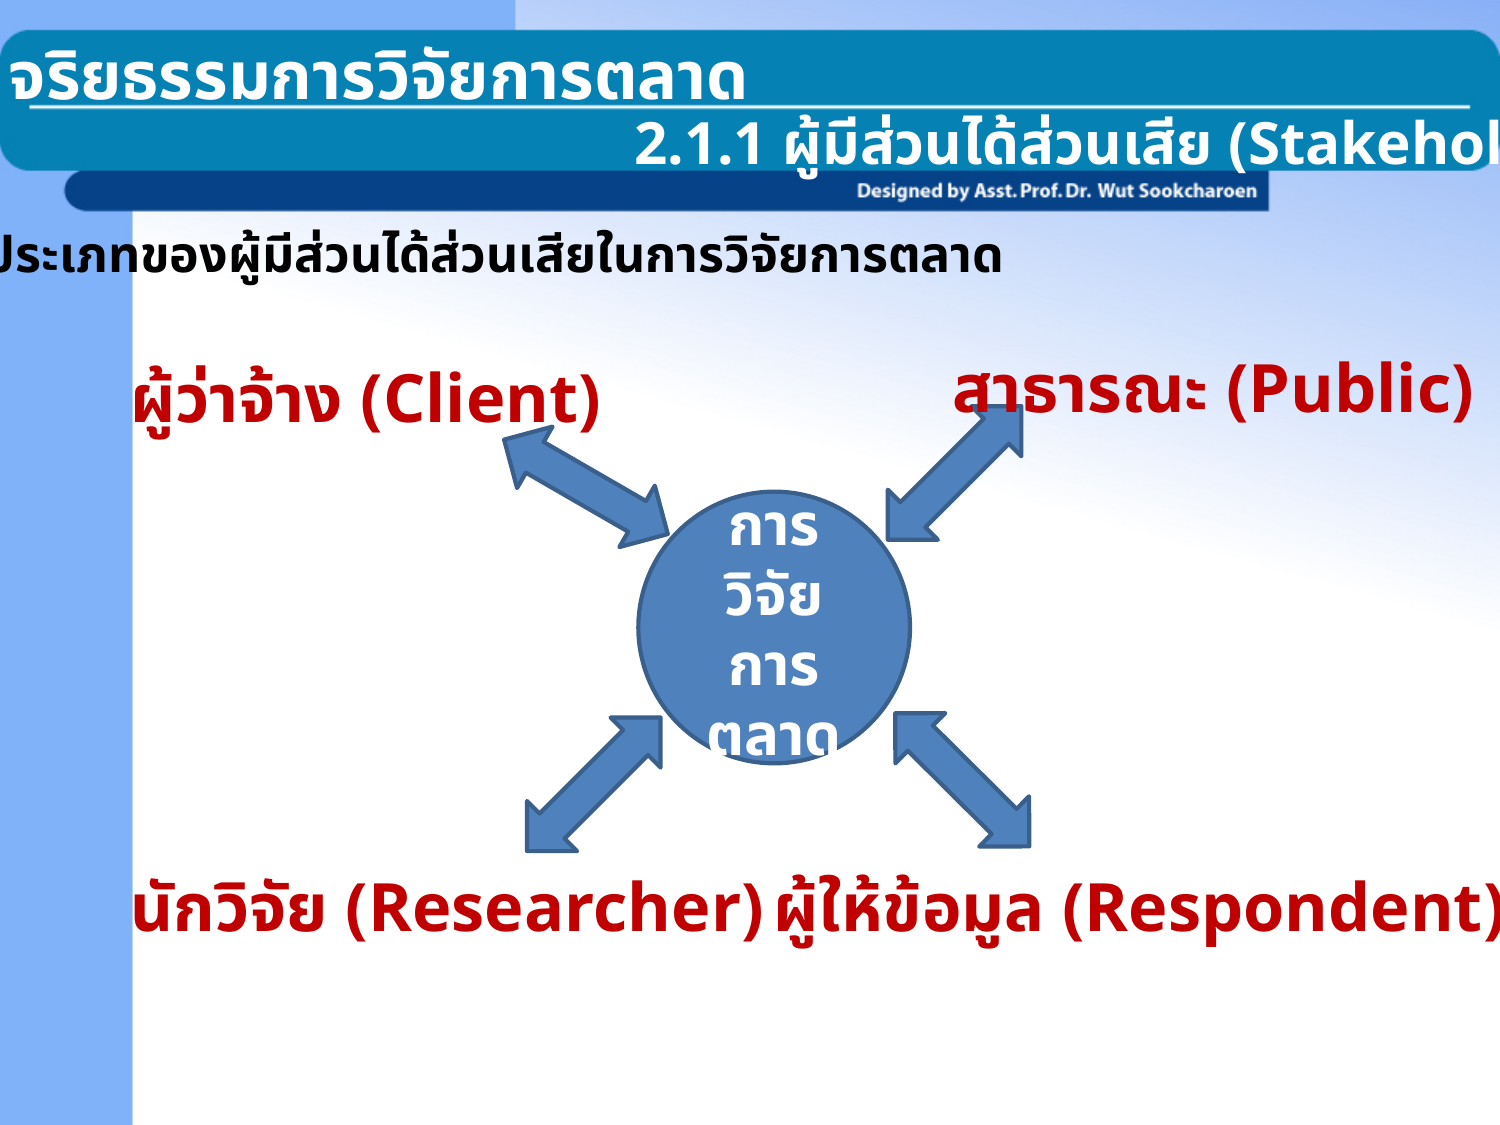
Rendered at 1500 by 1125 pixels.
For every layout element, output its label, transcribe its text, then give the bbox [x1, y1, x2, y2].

text_box 2.1.1 ผู้มีส่วนได้ส่วนเสีย (Stakeholders) [619, 98, 1500, 184]
text_box นักวิจัย (Researcher) [115, 857, 797, 953]
text_box [503, 444, 670, 550]
text_box สาธารณะ (Public) [937, 338, 1500, 433]
text_box การวิจัยการตลาด [636, 489, 913, 766]
picture [0, 0, 1500, 56]
text_box ประเภทของผู้มีส่วนได้ส่วนเสียในการวิจัยการตลาด [0, 215, 1020, 290]
text_box ผู้ว่าจ้าง (Client) [115, 348, 634, 444]
text_box [885, 433, 1024, 542]
text_box ผู้ให้ข้อมูล (Respondent) [797, 857, 1500, 953]
text_box [893, 710, 1032, 849]
picture [0, 146, 1500, 1125]
text_box 2.1 จริยธรรมการวิจัยการตลาด [0, 25, 765, 121]
text_box [524, 715, 663, 854]
